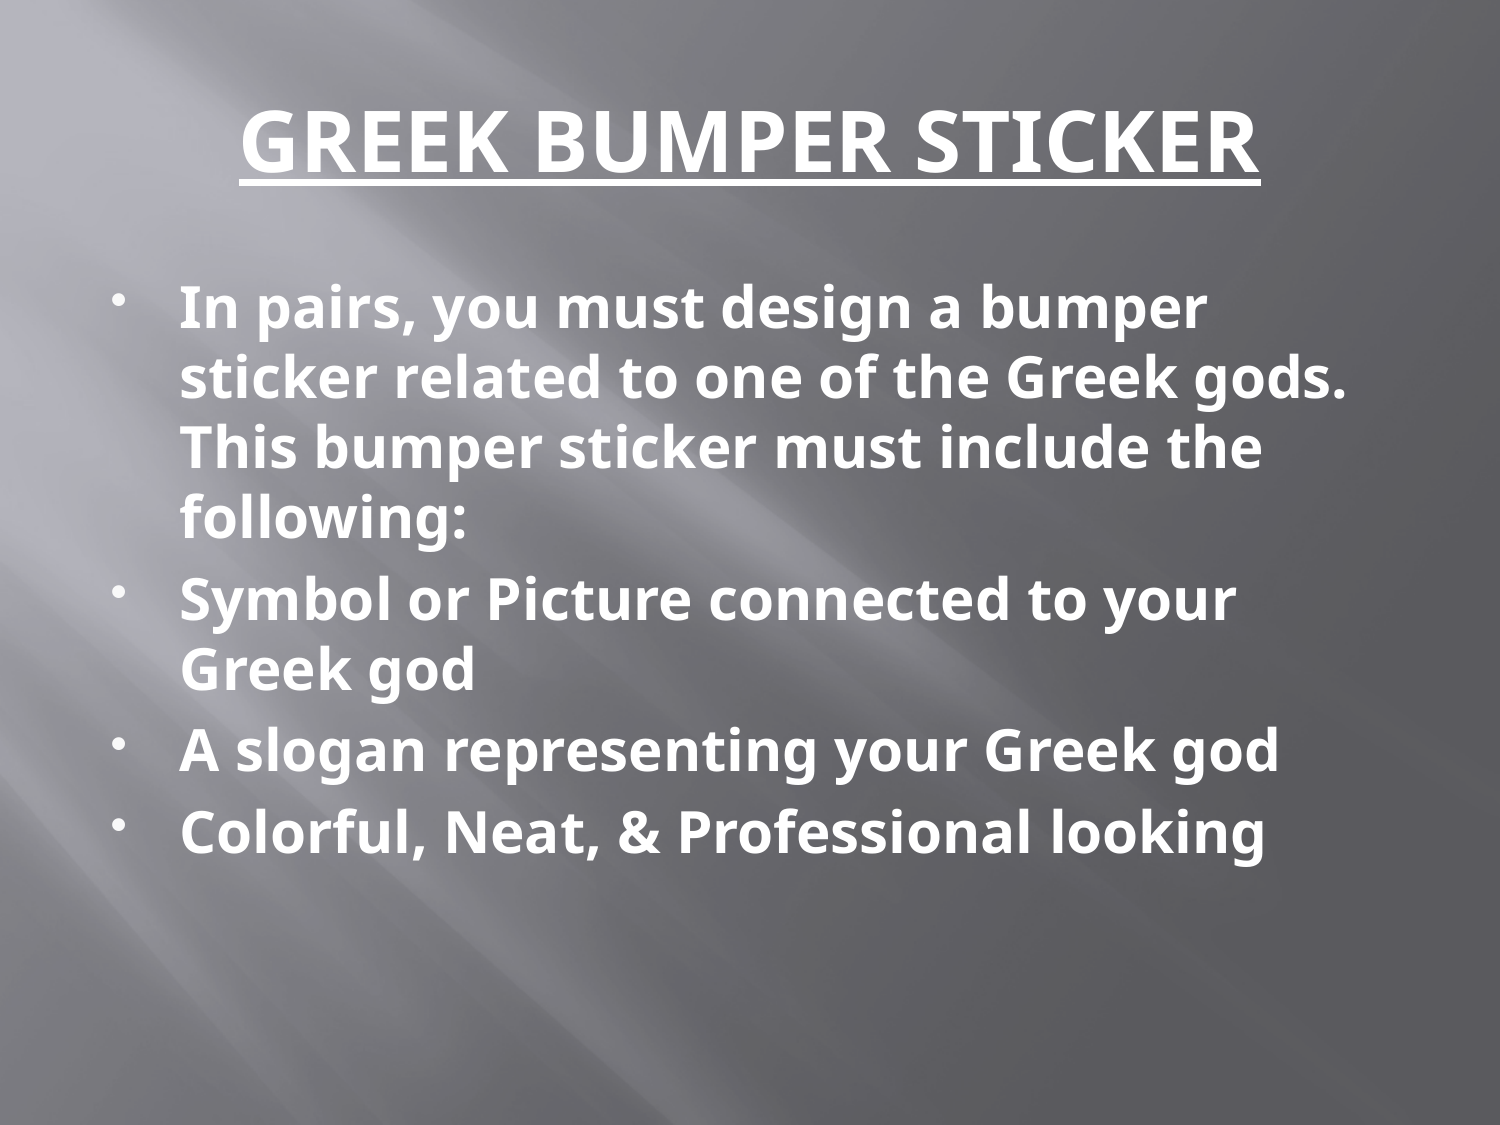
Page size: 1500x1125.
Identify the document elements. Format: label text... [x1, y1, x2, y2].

title GREEK BUMPER STICKER [75, 45, 1425, 233]
list In pairs, you must design a bumper sticker related to one of the Greek gods. This bumper sticker must include the following: Symbol or Picture connected to your Greek god A slogan representing your Greek god Colorful, Neat, & Professional looking [74, 262, 1426, 1036]
